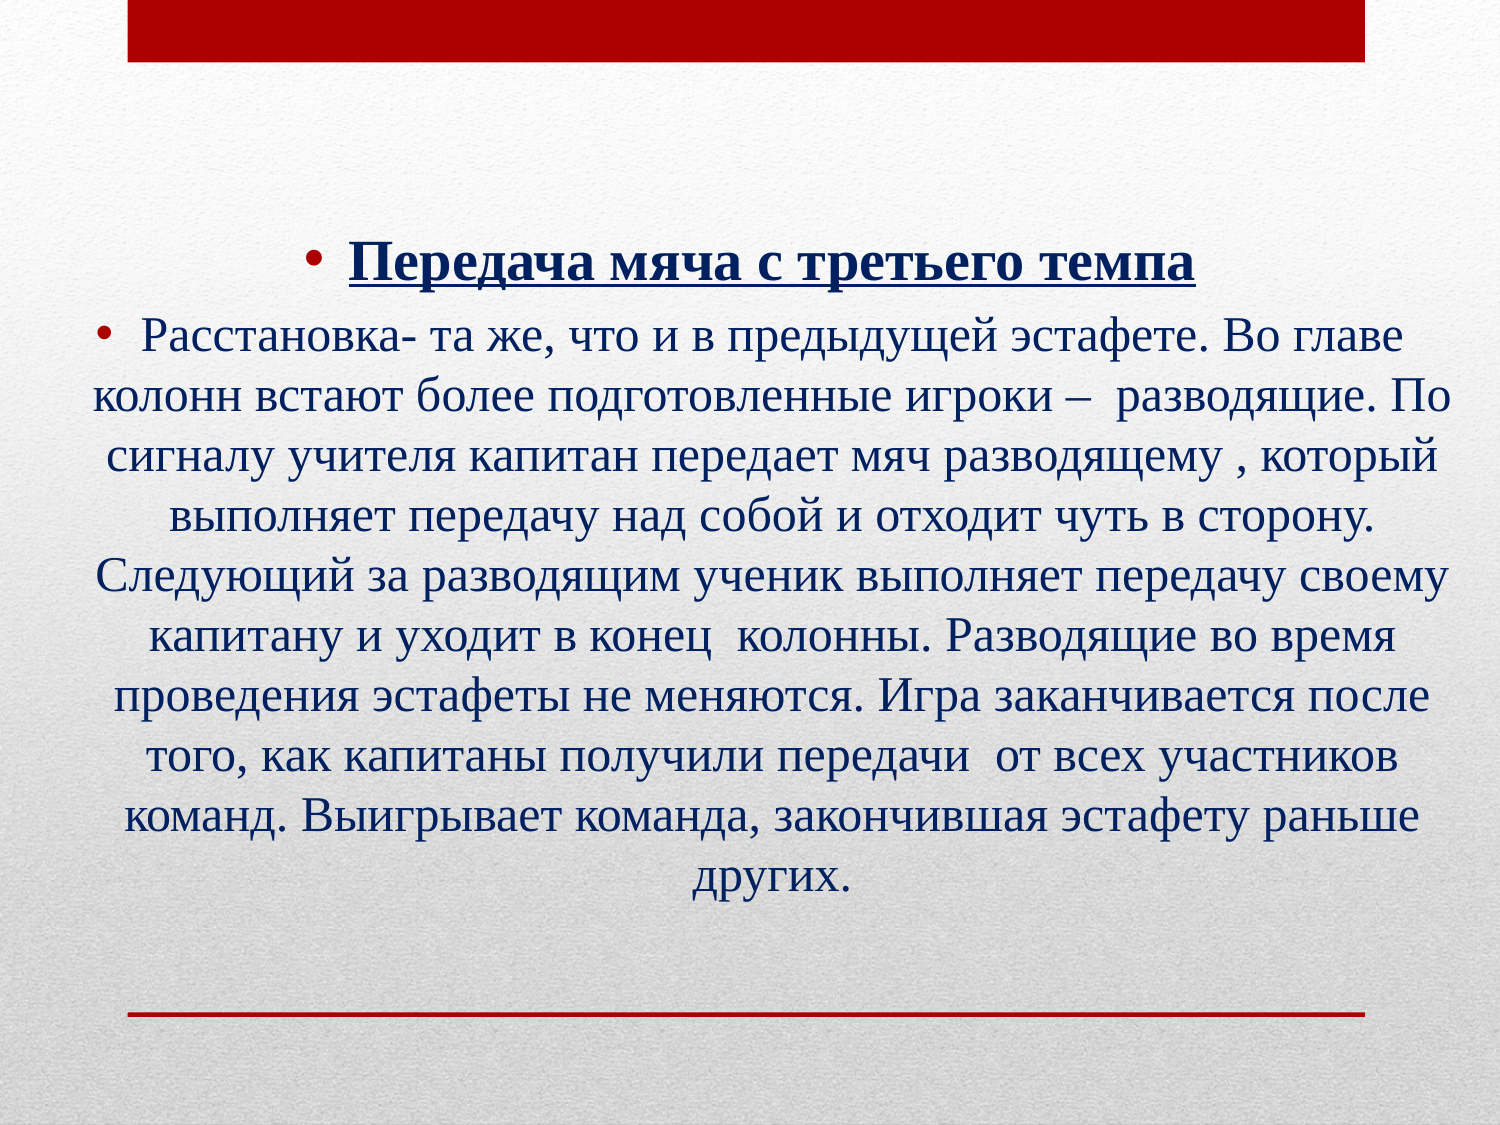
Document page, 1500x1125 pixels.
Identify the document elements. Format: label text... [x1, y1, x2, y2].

list Передача мяча с третьего темпа Расстановка- та же, что и в предыдущей эстафете. Во главе колонн встают более подготовленные игроки – разводящие. По сигналу учителя капитан передает мяч разводящему , который выполняет передачу над собой и отходит чуть в сторону. Следующий за разводящим ученик выполняет передачу своему капитану и уходит в конец колонны. Разводящие во время проведения эстафеты не меняются. Игра заканчивается после того, как капитаны получили передачи от всех участников команд. Выигрывает команда, закончившая эстафету раньше других. [0, 112, 1500, 1012]
